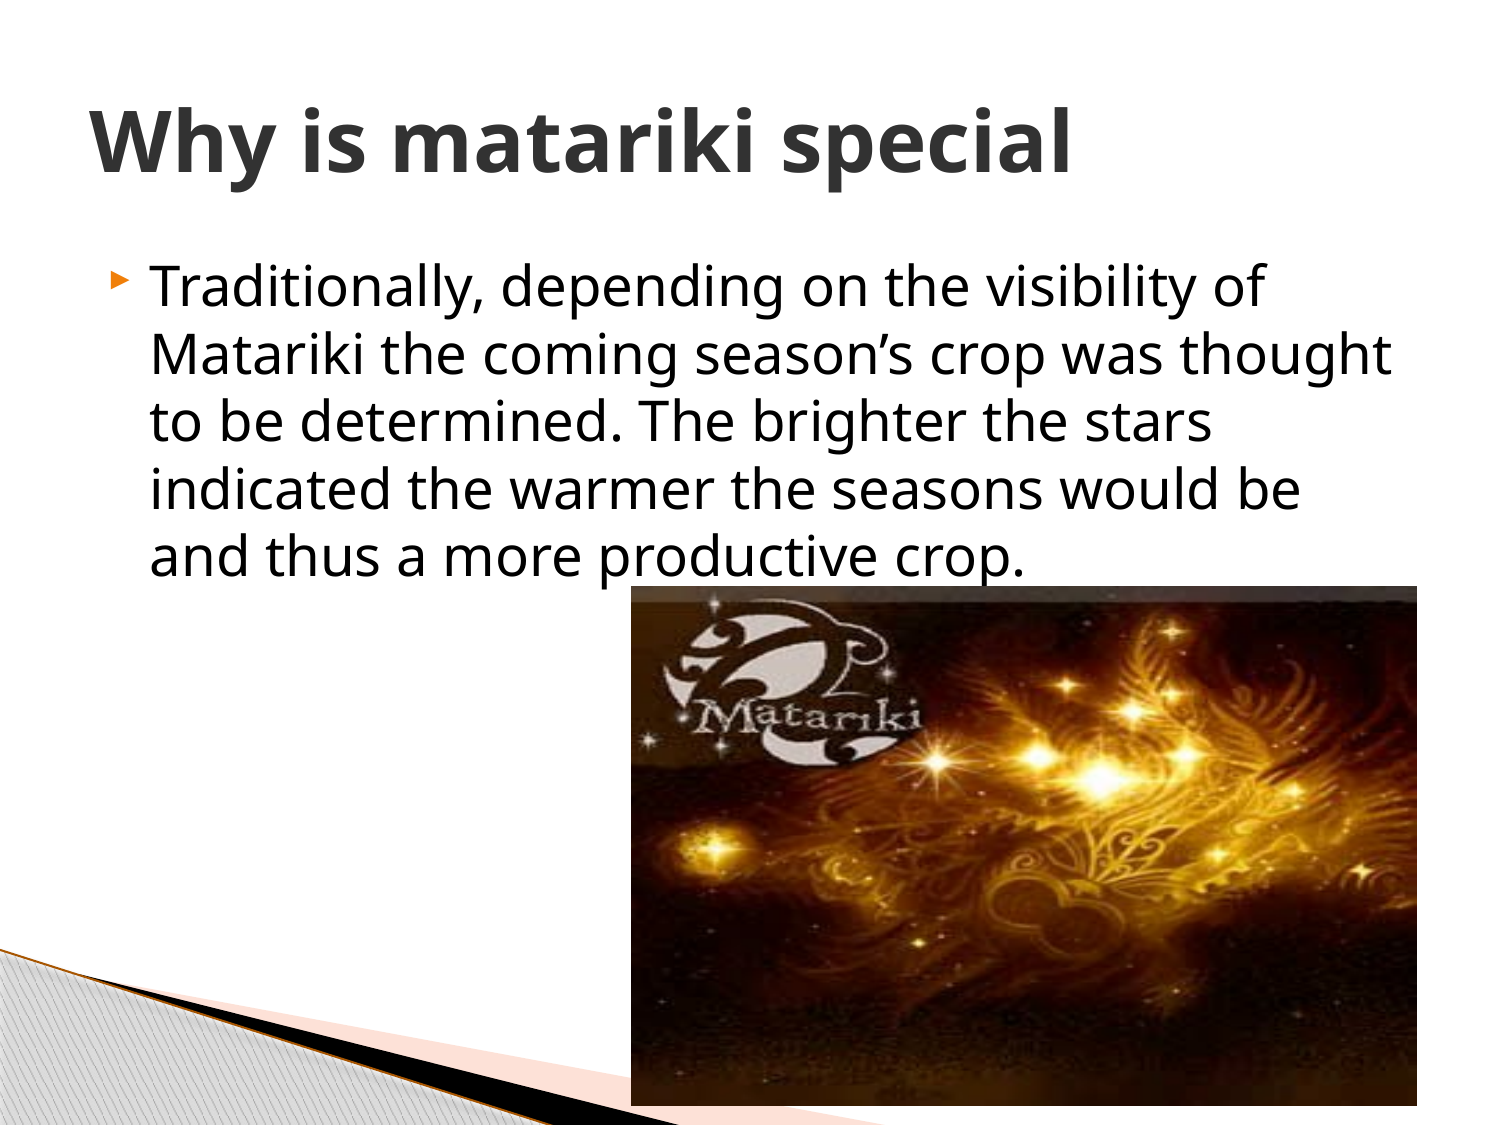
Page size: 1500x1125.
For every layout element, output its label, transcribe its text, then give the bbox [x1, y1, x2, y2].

picture [631, 585, 1417, 1107]
list Traditionally, depending on the visibility of Matariki the coming season’s crop was thought to be determined. The brighter the stars indicated the warmer the seasons would be and thus a more productive crop. [75, 243, 1425, 986]
title Why is matariki special [75, 45, 1425, 233]
